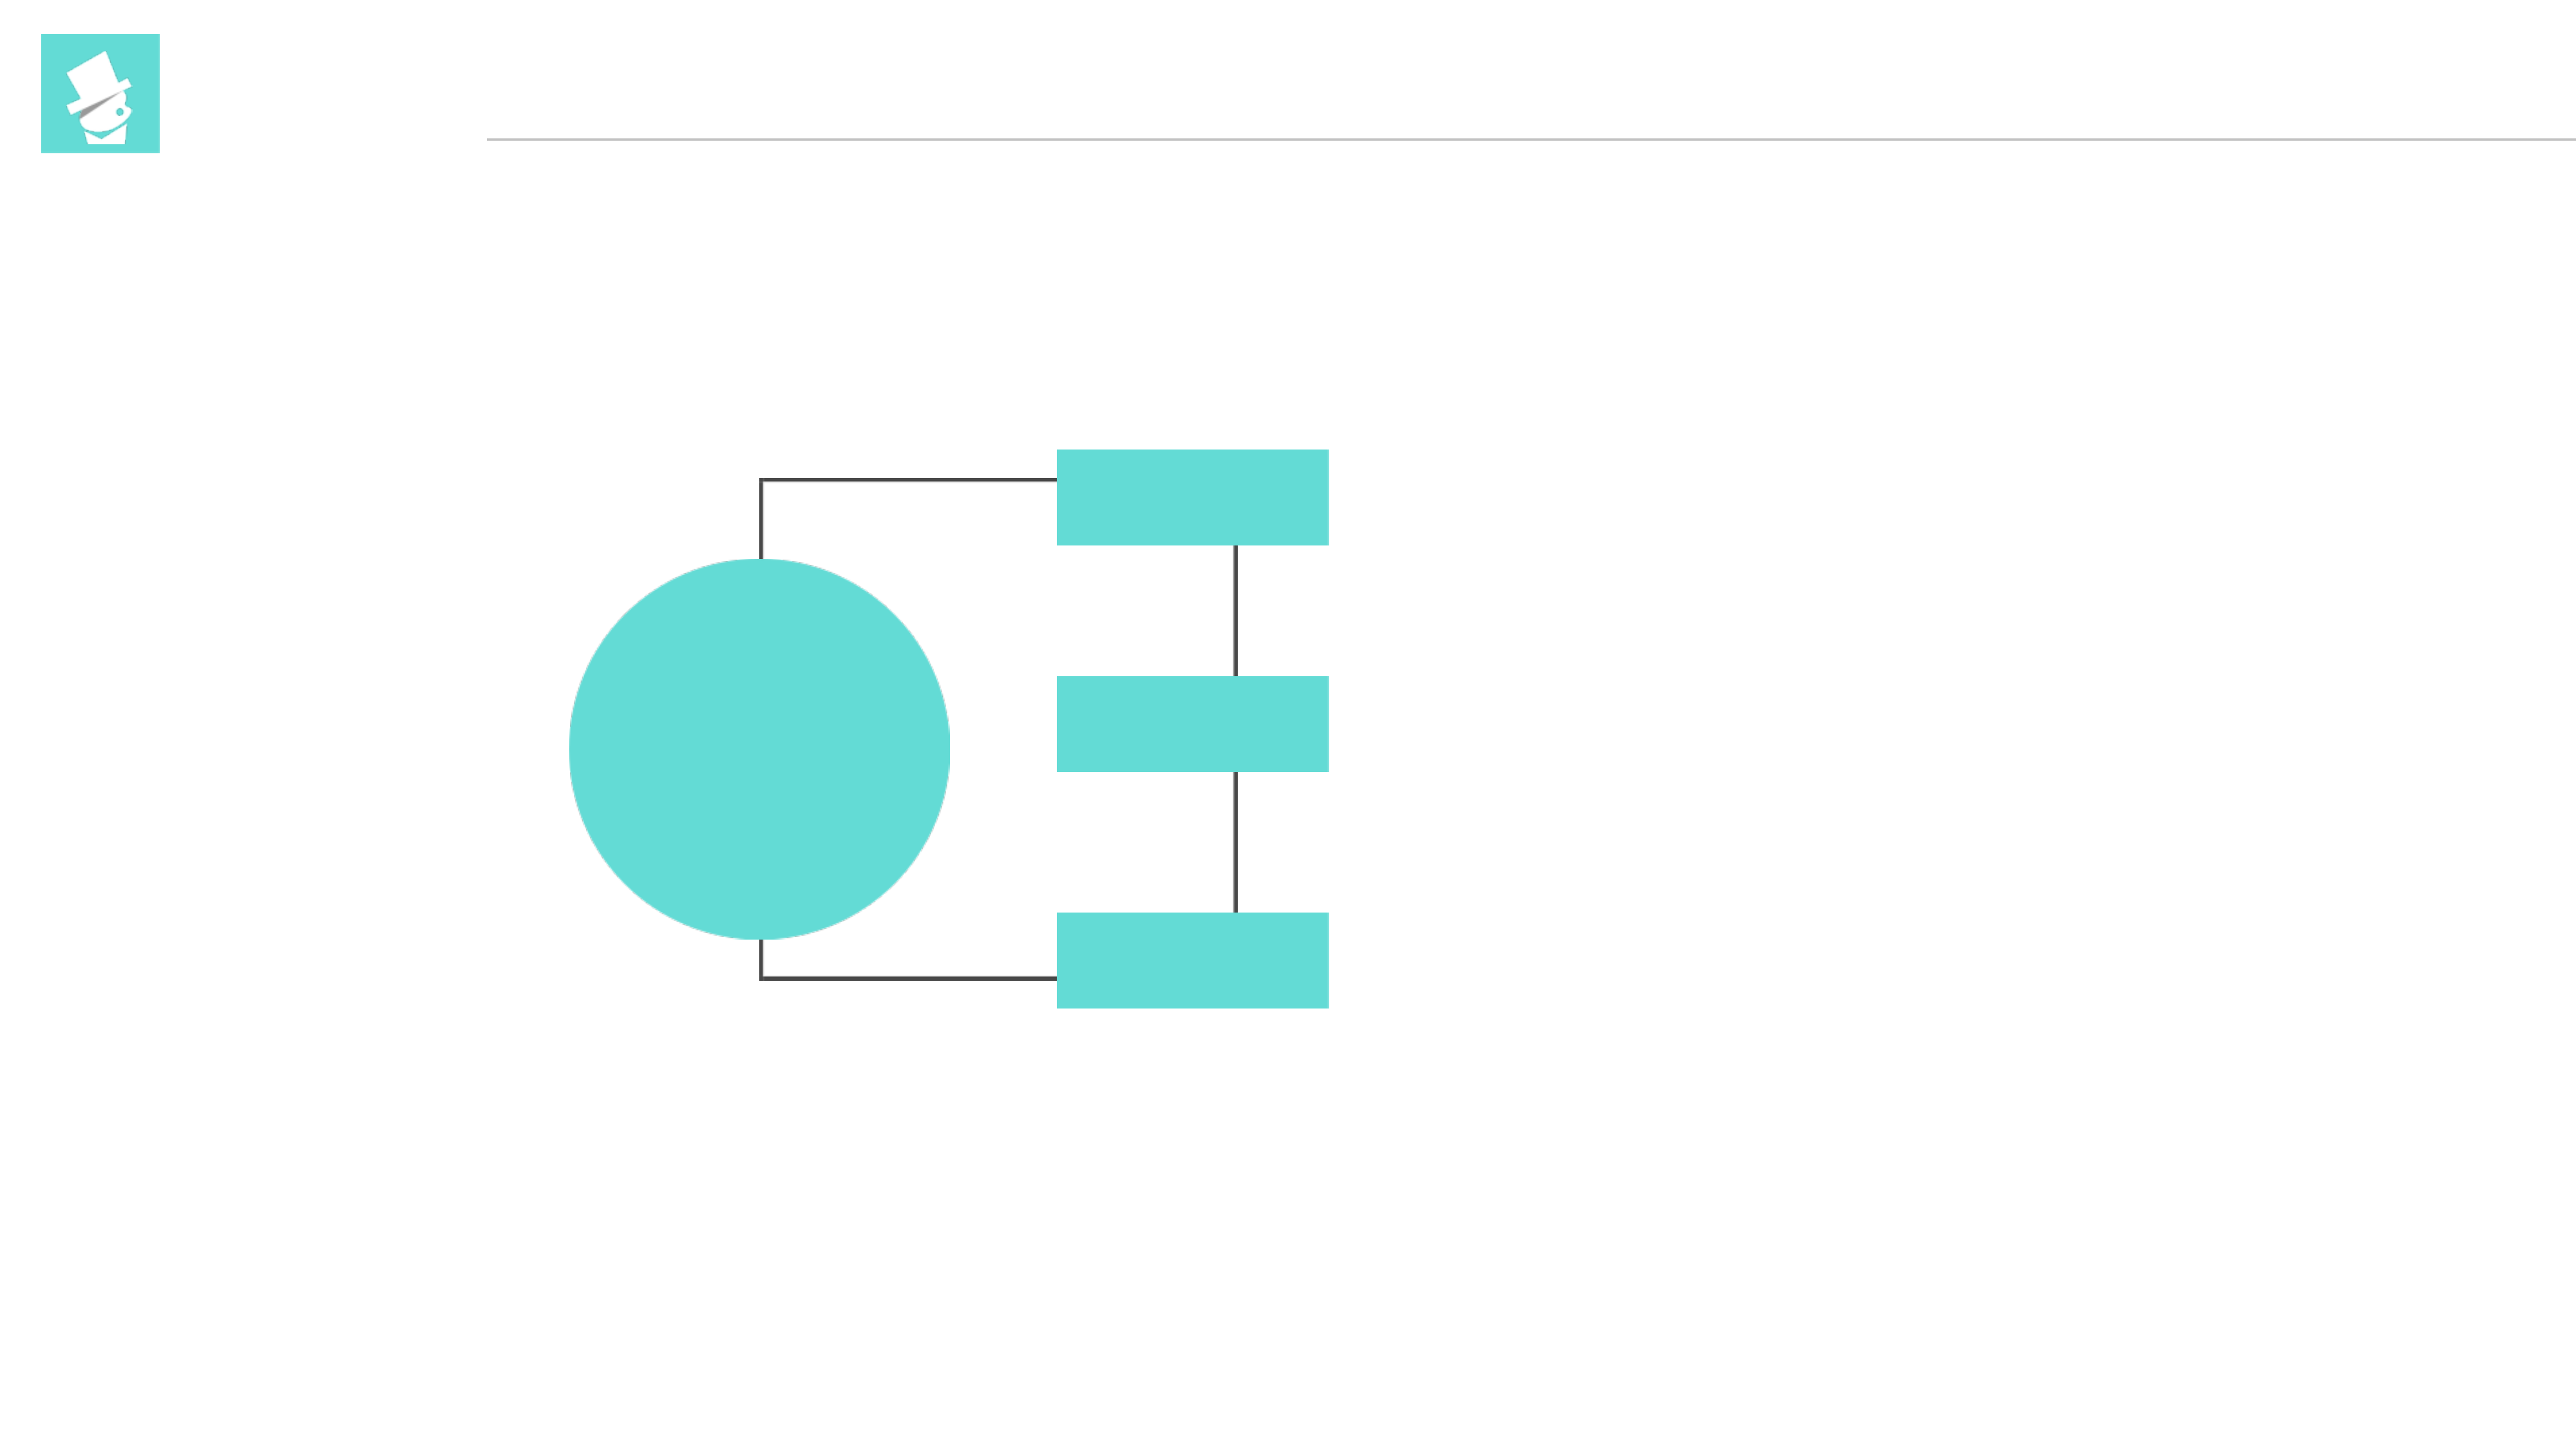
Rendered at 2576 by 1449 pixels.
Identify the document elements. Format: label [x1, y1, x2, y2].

picture [41, 34, 160, 153]
picture [486, 138, 2576, 142]
picture [569, 450, 1329, 1009]
